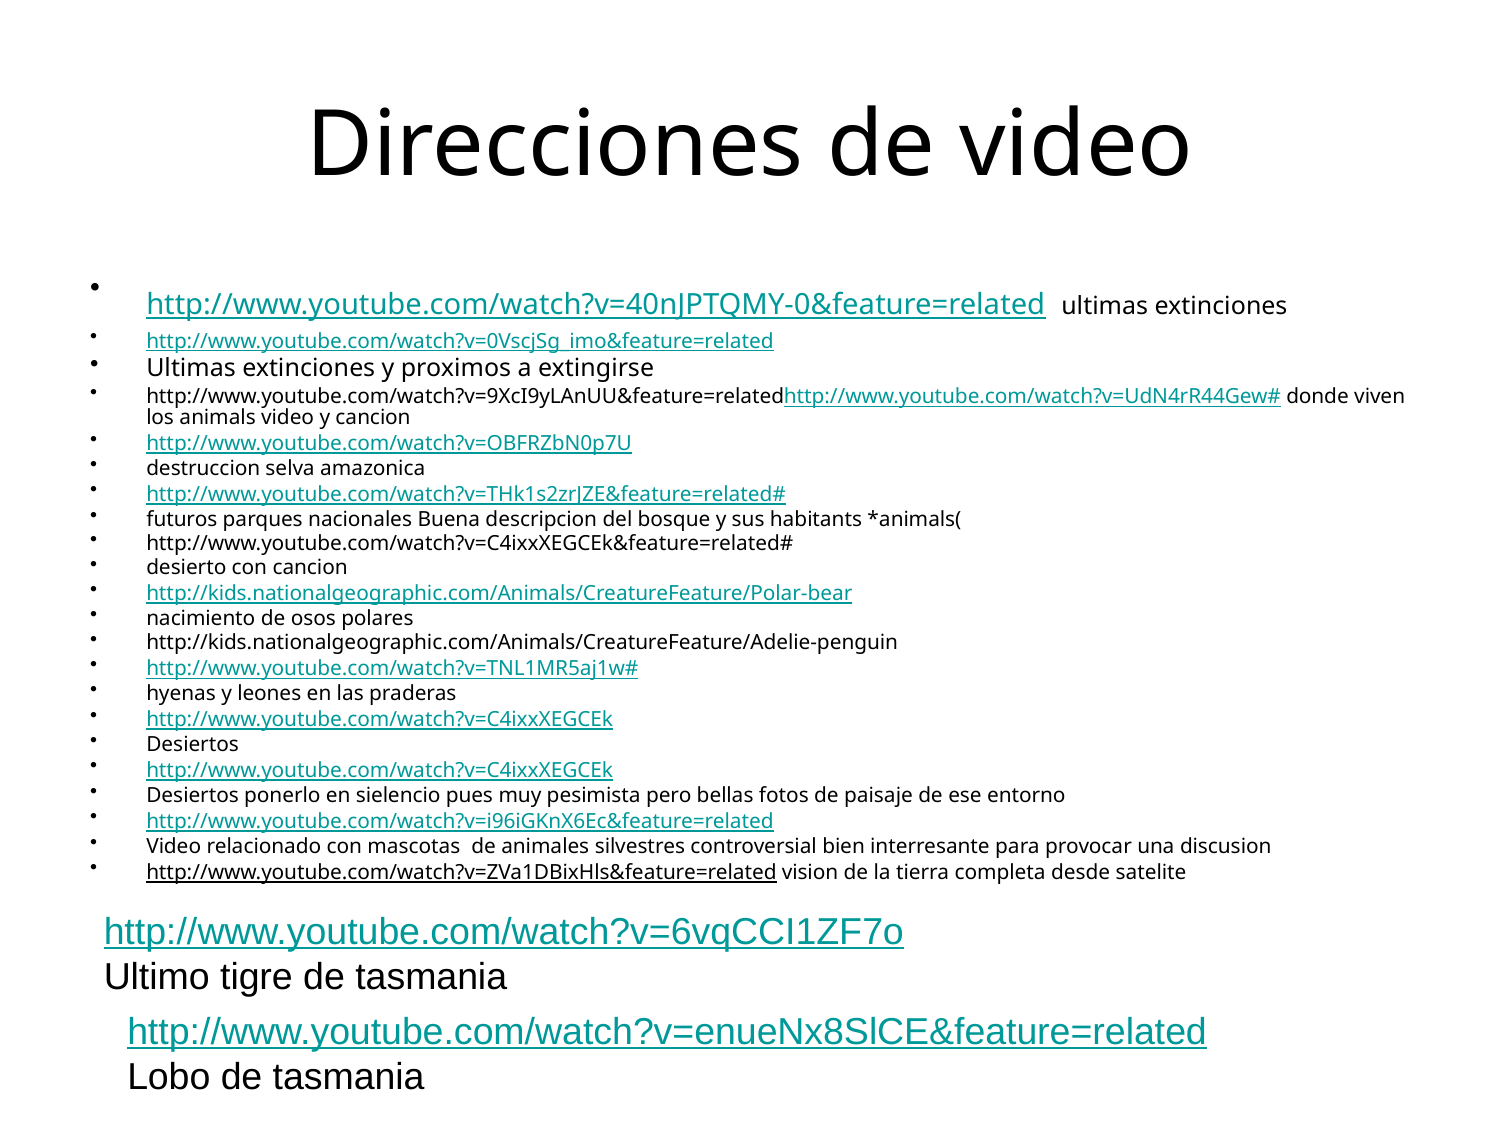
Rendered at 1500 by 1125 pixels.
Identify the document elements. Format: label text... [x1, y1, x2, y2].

text_box http://www.youtube.com/watch?v=6vqCCI1ZF7o Ultimo tigre de tasmania [89, 899, 920, 1005]
list http://www.youtube.com/watch?v=40nJPTQMY-0&feature=related ultimas extinciones http://www.youtube.com/watch?v=0VscjSg_imo&feature=related Ultimas extinciones y proximos a extingirse http://www.youtube.com/watch?v=9XcI9yLAnUU&feature=relatedhttp://www.youtube.com/watch?v=UdN4rR44Gew# donde viven los animals video y cancion http://www.youtube.com/watch?v=OBFRZbN0p7U destruccion selva amazonica http://www.youtube.com/watch?v=THk1s2zrJZE&feature=related# futuros parques nacionales Buena descripcion del bosque y sus habitants *animals( http://www.youtube.com/watch?v=C4ixxXEGCEk&feature=related# desierto con cancion http://kids.nationalgeographic.com/Animals/CreatureFeature/Polar-bear nacimiento de osos polares http://kids.nationalgeographic.com/Animals/CreatureFeature/Adelie-penguin http://www.youtube.com/watch?v=TNL1MR5aj1w# hyenas y leones en las praderas http://www.youtube.com/watch?v=C4ixxXEGCEk Desiertos http://www.youtube.com/watch?v=C4ixxXEGCEk Desiertos ponerlo en sielencio pues muy pesimista pero bellas fotos de paisaje de ese entorno http://www.youtube.com/watch?v=i96iGKnX6Ec&feature=related Video relacionado con mascotas de animales silvestres controversial bien interresante para provocar una discusion http://www.youtube.com/watch?v=ZVa1DBixHls&feature=related vision de la tierra completa desde satelite [74, 262, 1426, 1006]
title Direcciones de video [74, 44, 1426, 233]
text_box http://www.youtube.com/watch?v=enueNx8SlCE&feature=related Lobo de tasmania [112, 999, 1226, 1105]
